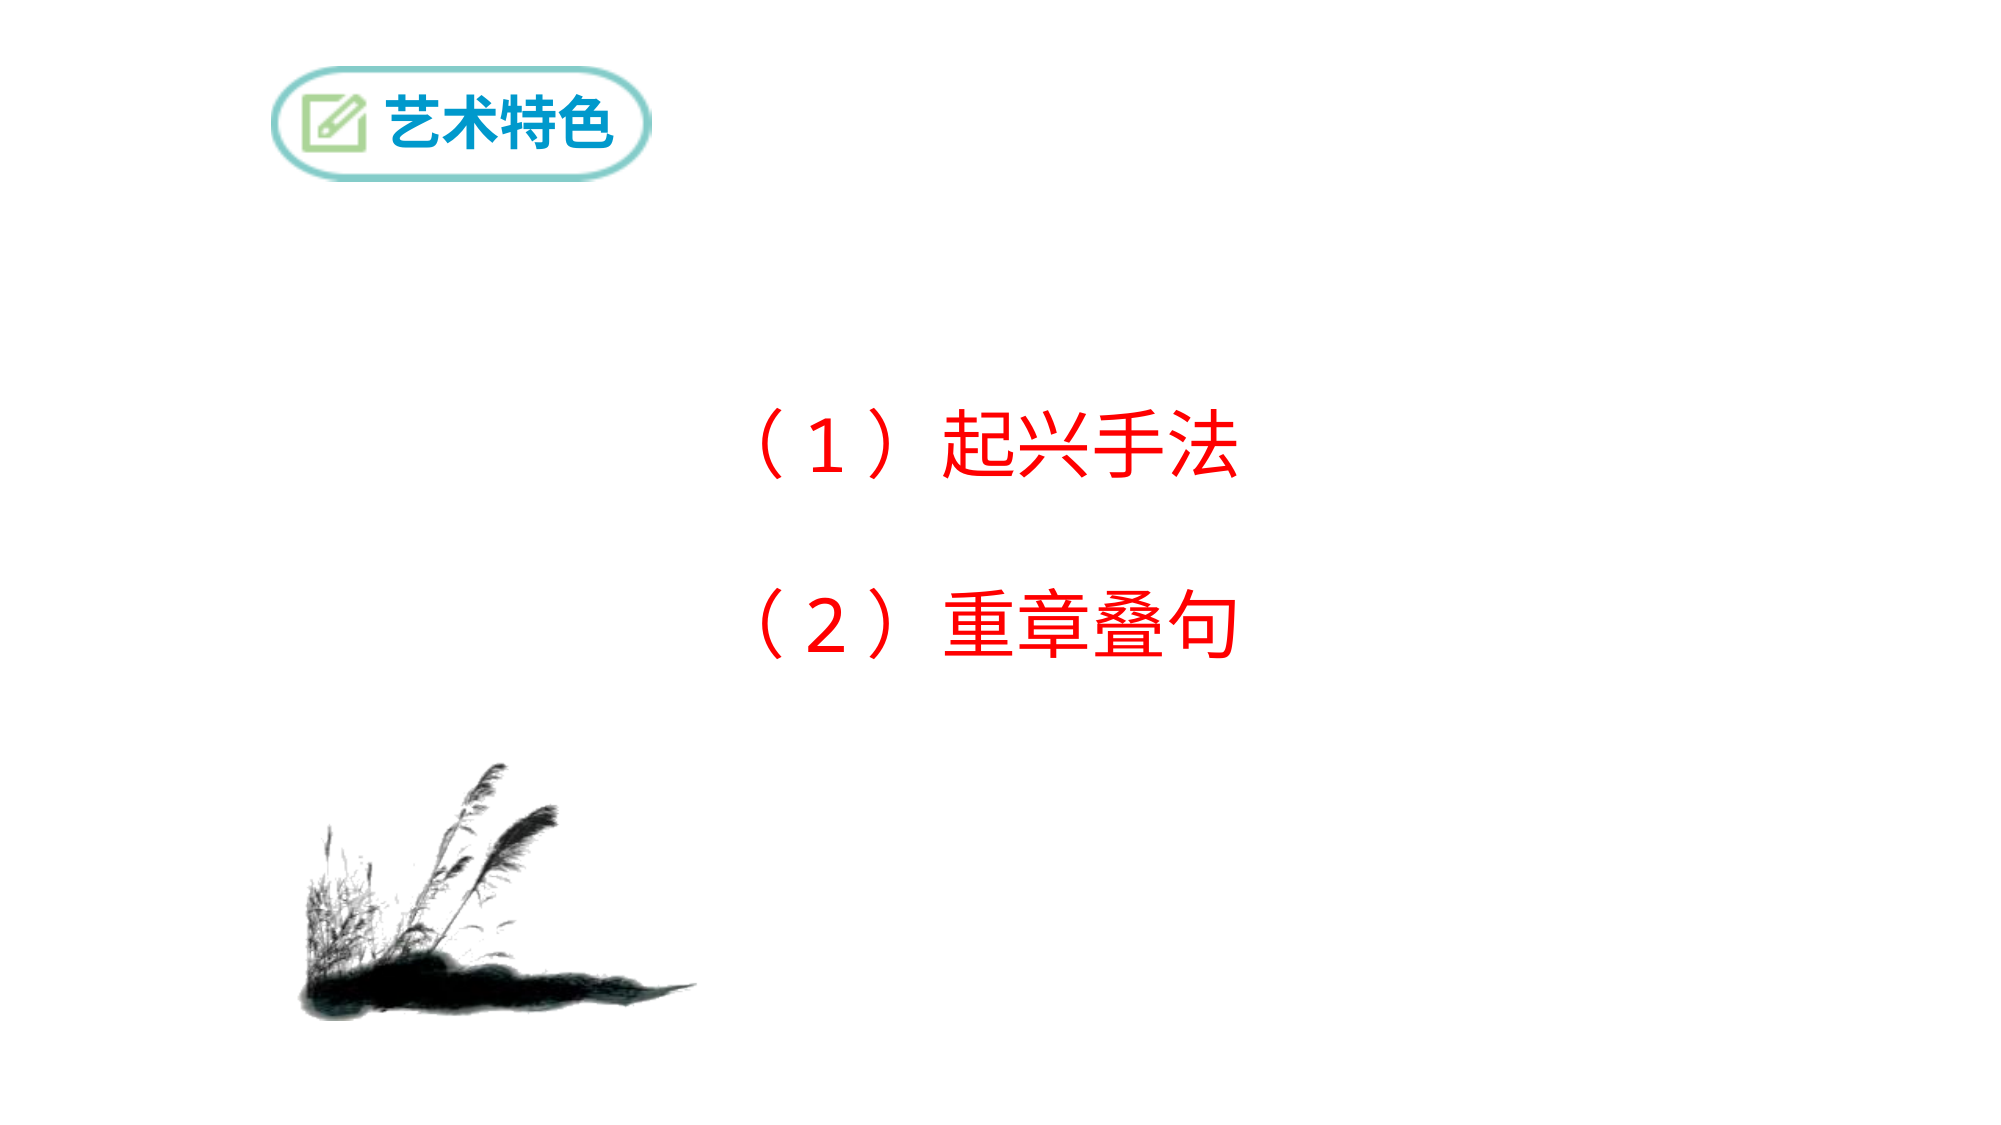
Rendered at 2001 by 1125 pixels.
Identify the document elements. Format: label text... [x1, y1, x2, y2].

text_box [270, 66, 652, 182]
picture [295, 739, 702, 1021]
text_box （1）起兴手法 （2）重章叠句 [695, 300, 1305, 676]
